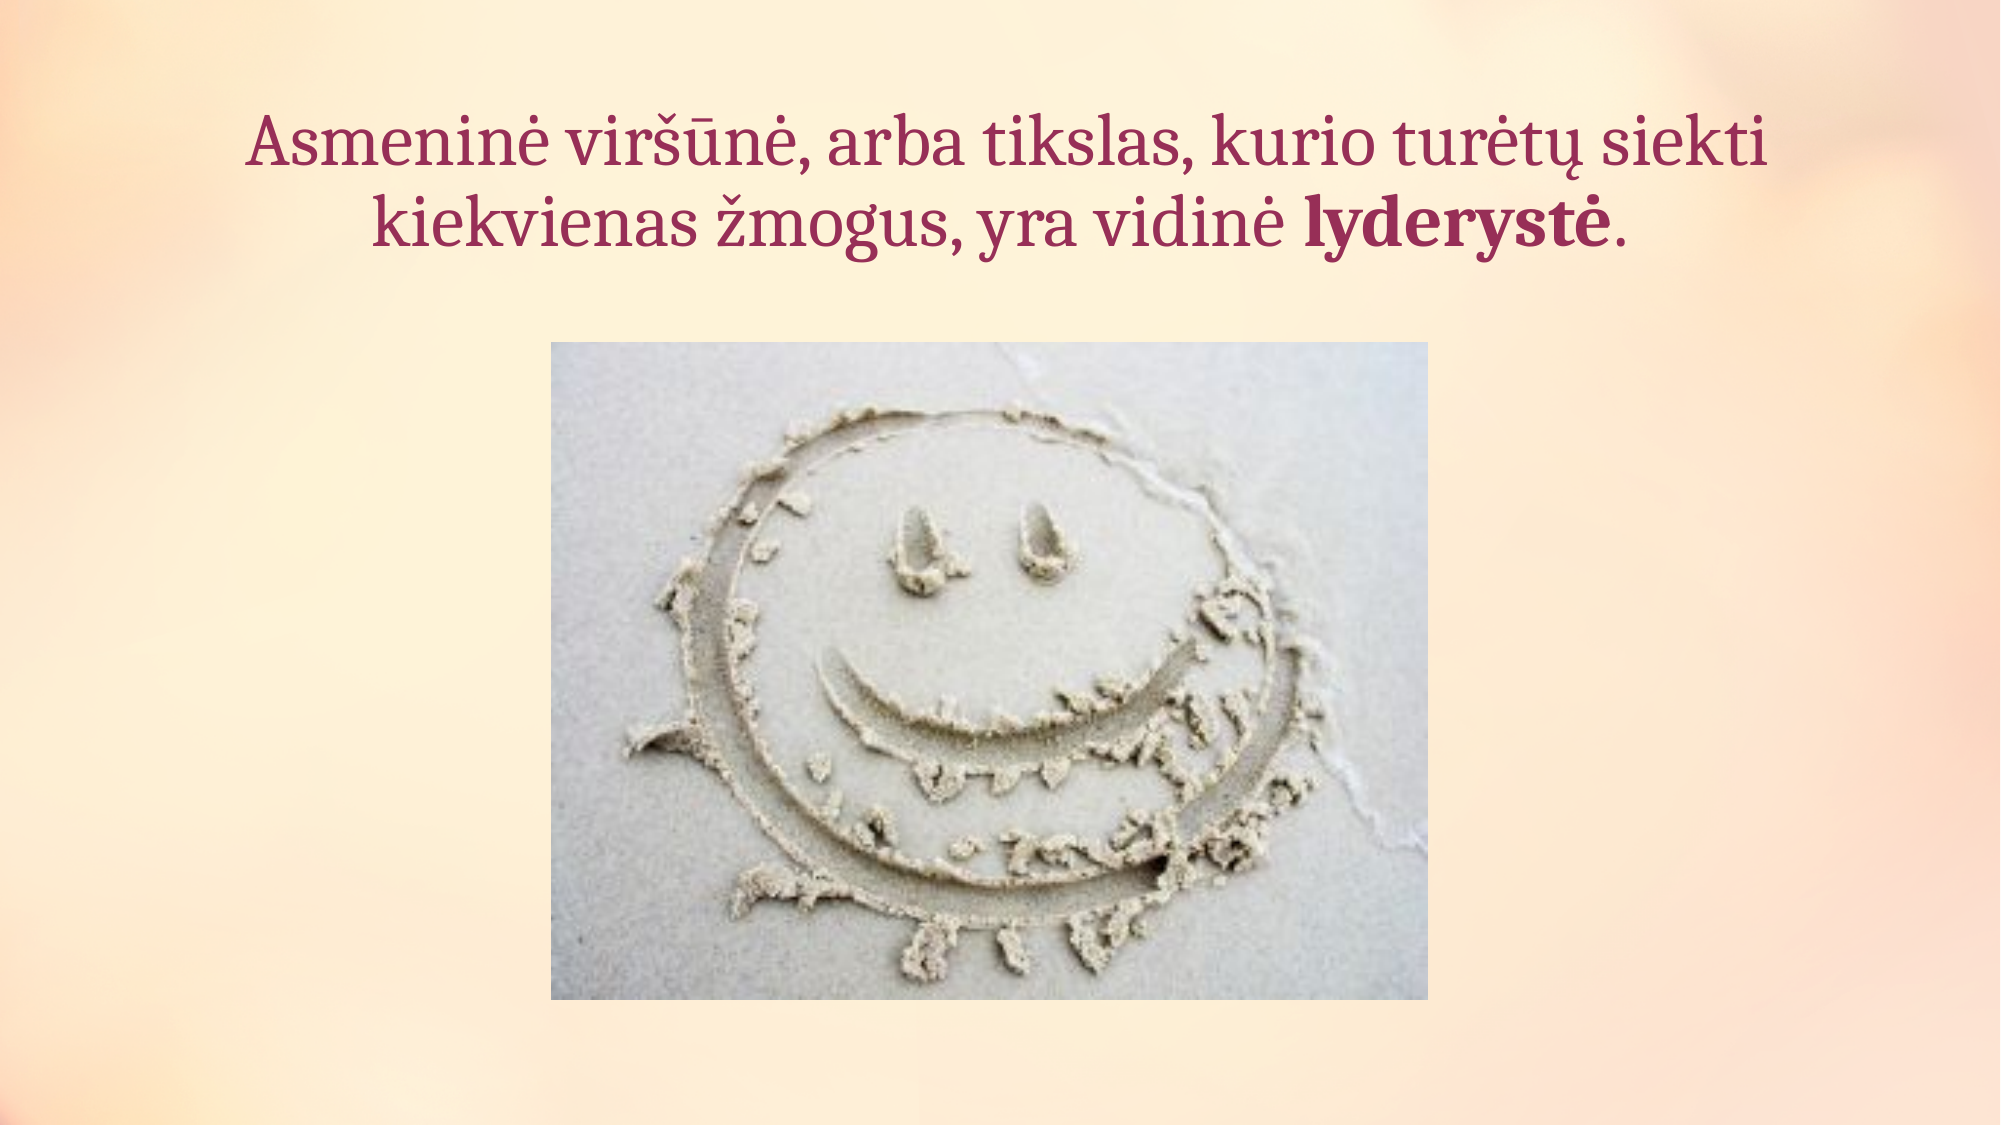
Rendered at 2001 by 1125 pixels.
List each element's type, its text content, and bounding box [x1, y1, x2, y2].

picture [0, 0, 2001, 1125]
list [550, 342, 1427, 1000]
title Asmeninė viršūnė, arba tikslas, kurio turėtų siekti kiekvienas žmogus, yra vidinė lyderystė. [174, 74, 1826, 271]
